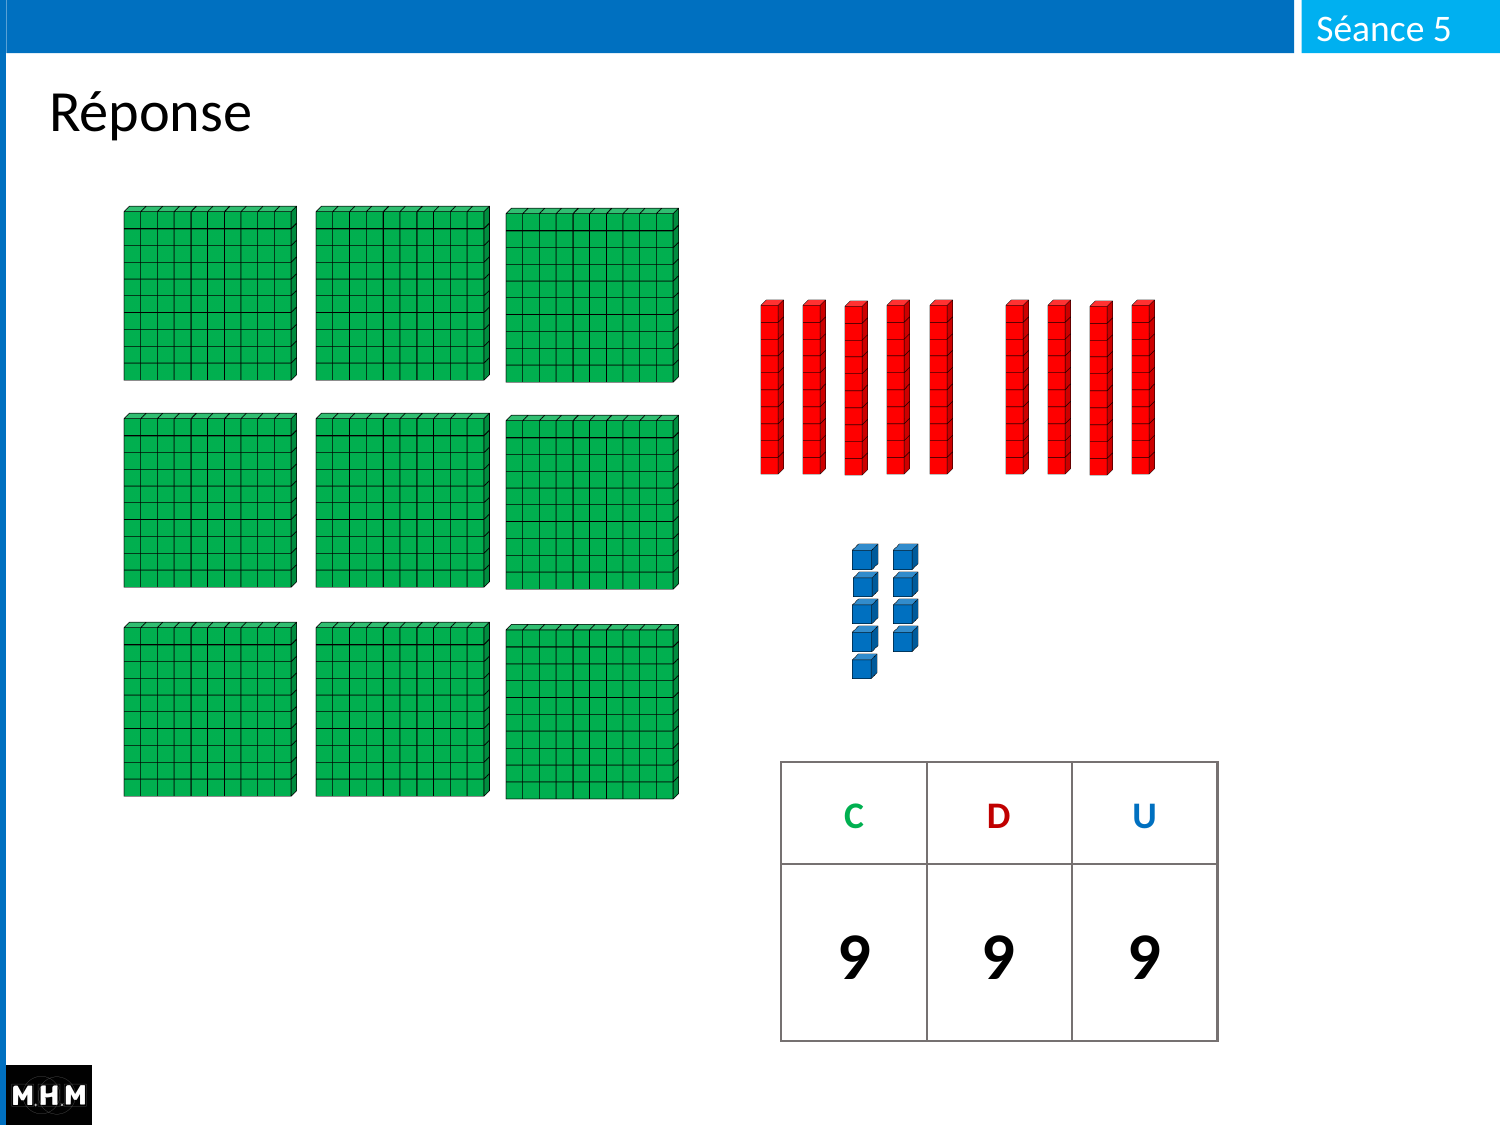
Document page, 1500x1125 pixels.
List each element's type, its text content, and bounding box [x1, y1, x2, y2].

picture [928, 298, 955, 476]
picture [313, 620, 491, 798]
picture [1130, 298, 1157, 476]
picture [843, 299, 870, 477]
picture [1088, 299, 1115, 477]
picture [313, 411, 491, 589]
picture [503, 206, 680, 384]
picture [850, 542, 880, 680]
picture [1004, 298, 1031, 476]
text_box Réponse [34, 66, 1124, 151]
picture [801, 298, 828, 476]
picture [6, 1065, 92, 1125]
picture [885, 298, 912, 476]
picture [1046, 298, 1073, 476]
picture [503, 413, 680, 591]
picture [121, 620, 298, 798]
picture [759, 298, 786, 476]
picture [503, 622, 680, 801]
picture [121, 204, 298, 382]
picture [121, 411, 298, 589]
picture [313, 204, 491, 382]
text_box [780, 762, 1218, 1042]
picture [891, 542, 920, 653]
